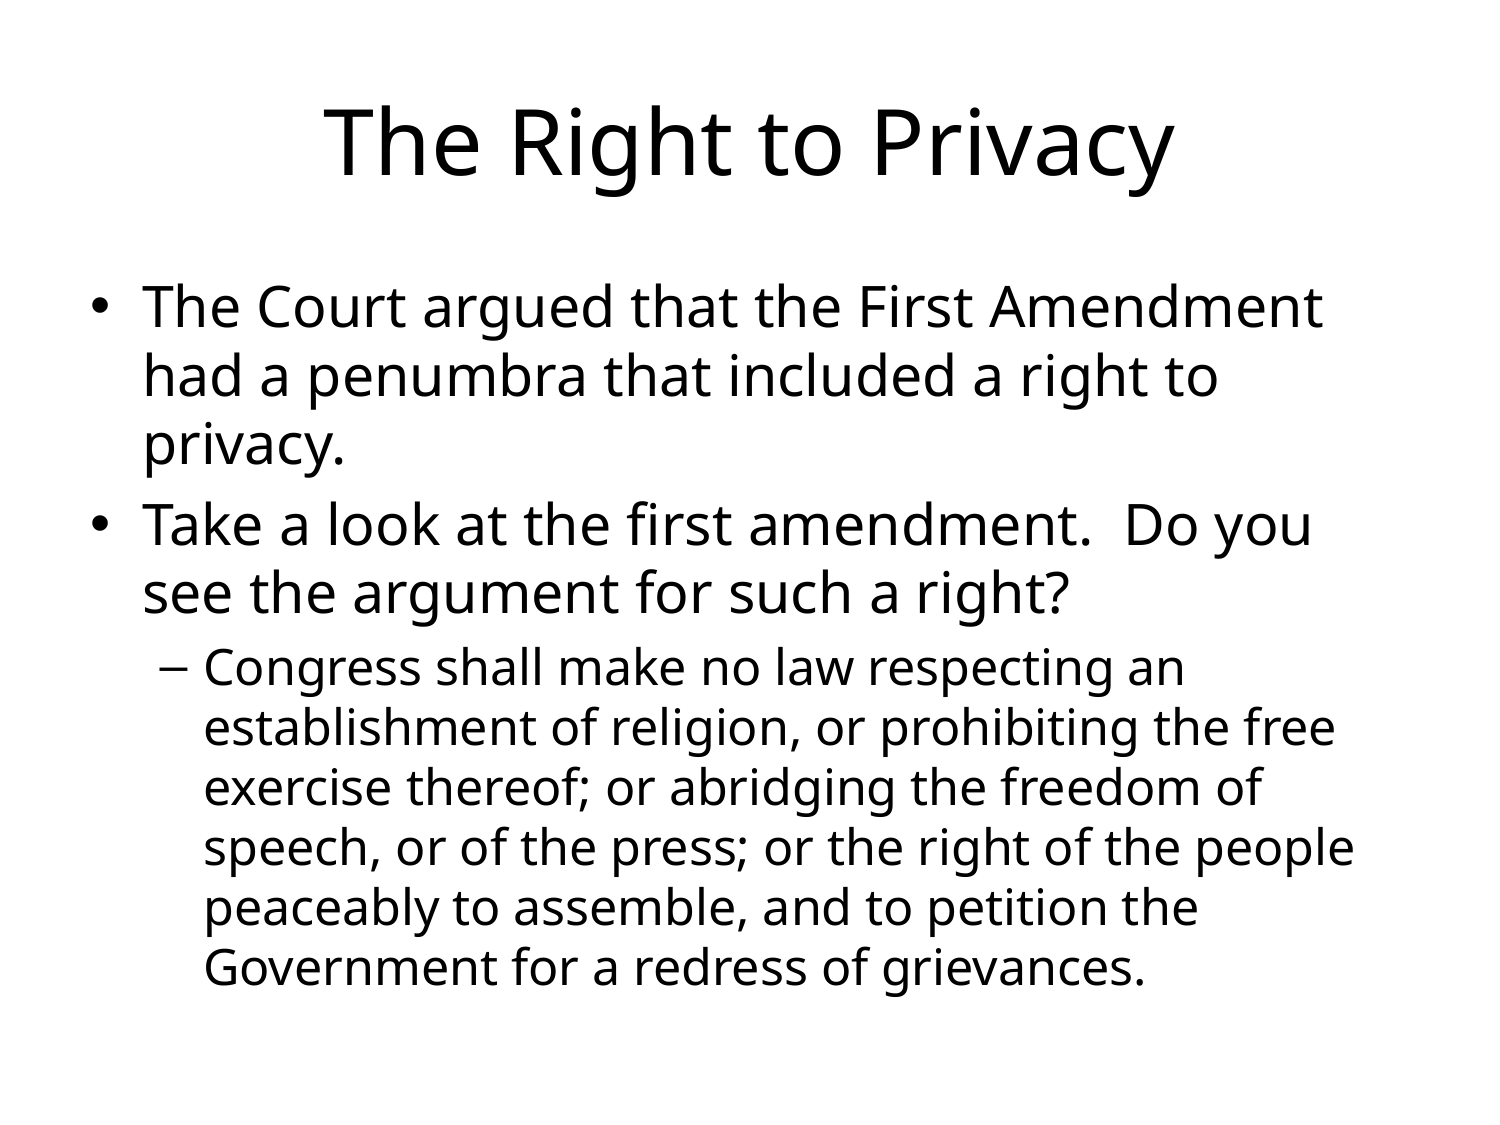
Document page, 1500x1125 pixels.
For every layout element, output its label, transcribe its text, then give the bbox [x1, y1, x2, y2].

list The Court argued that the First Amendment had a penumbra that included a right to privacy. Take a look at the first amendment. Do you see the argument for such a right? Congress shall make no law respecting an establishment of religion, or prohibiting the free exercise thereof; or abridging the freedom of speech, or of the press; or the right of the people peaceably to assemble, and to petition the Government for a redress of grievances. [75, 262, 1425, 1005]
title The Right to Privacy [75, 45, 1425, 233]
